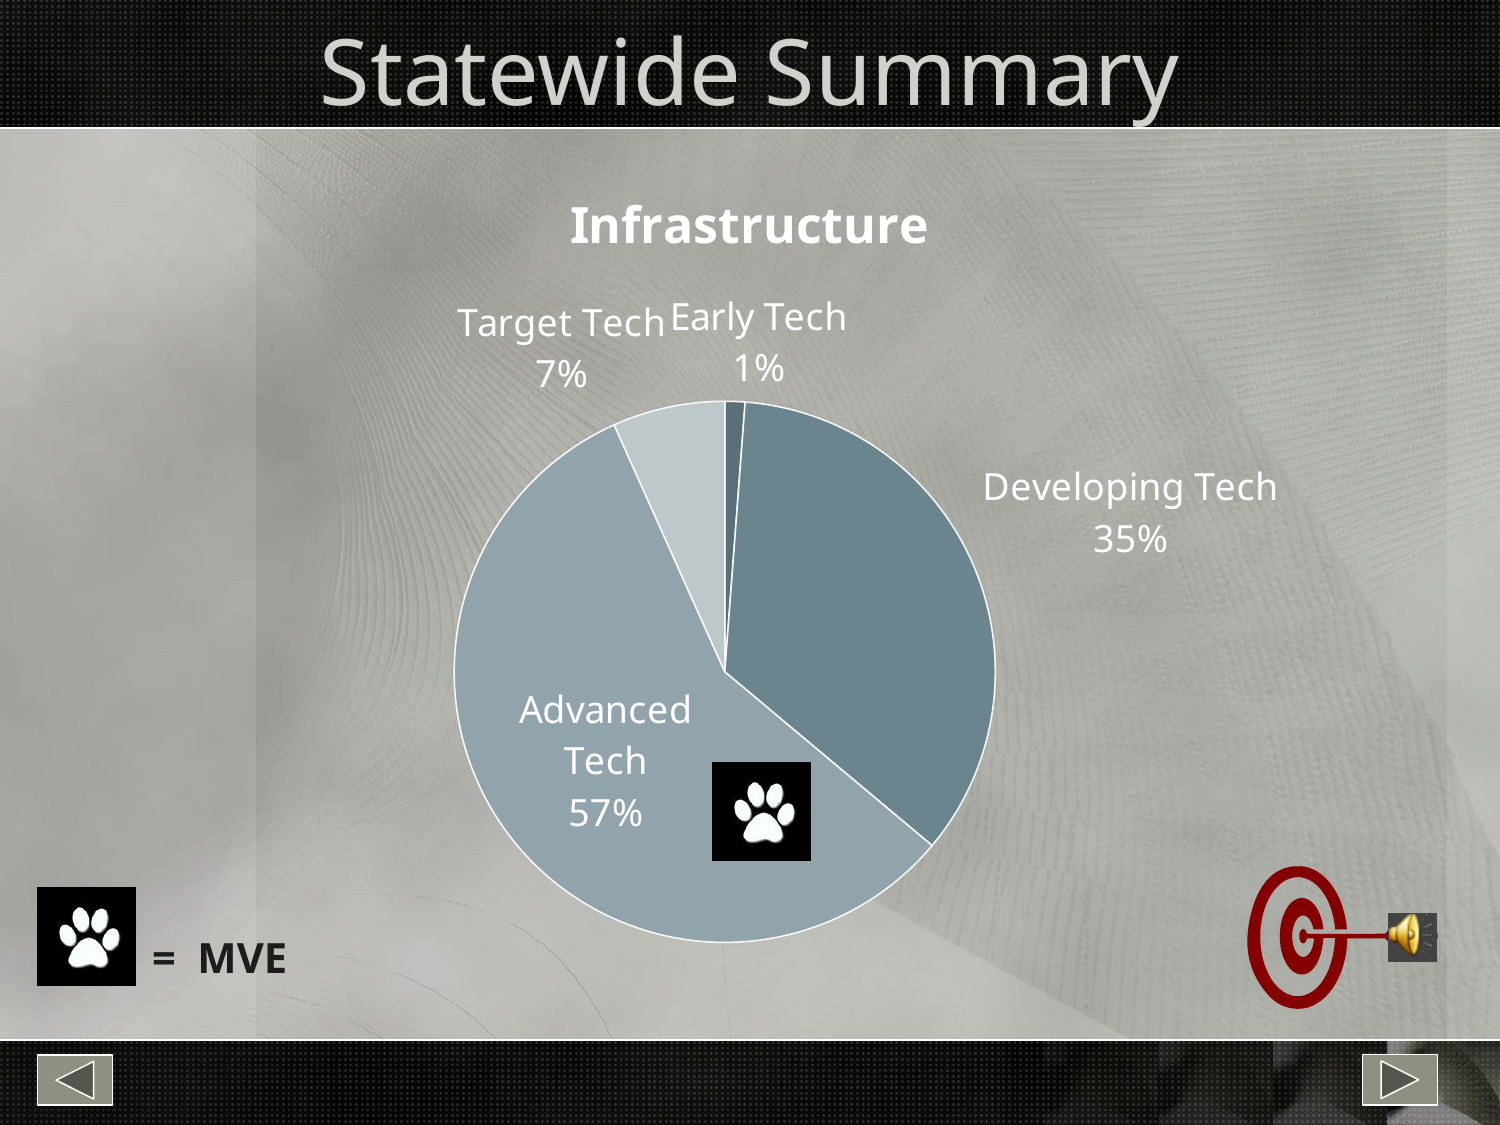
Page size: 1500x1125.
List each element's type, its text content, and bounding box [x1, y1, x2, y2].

text_box [37, 1055, 113, 1106]
picture [0, 0, 1500, 1125]
title Statewide Summary [74, 0, 1426, 138]
chart [74, 149, 1426, 1006]
text_box [1362, 1054, 1438, 1105]
